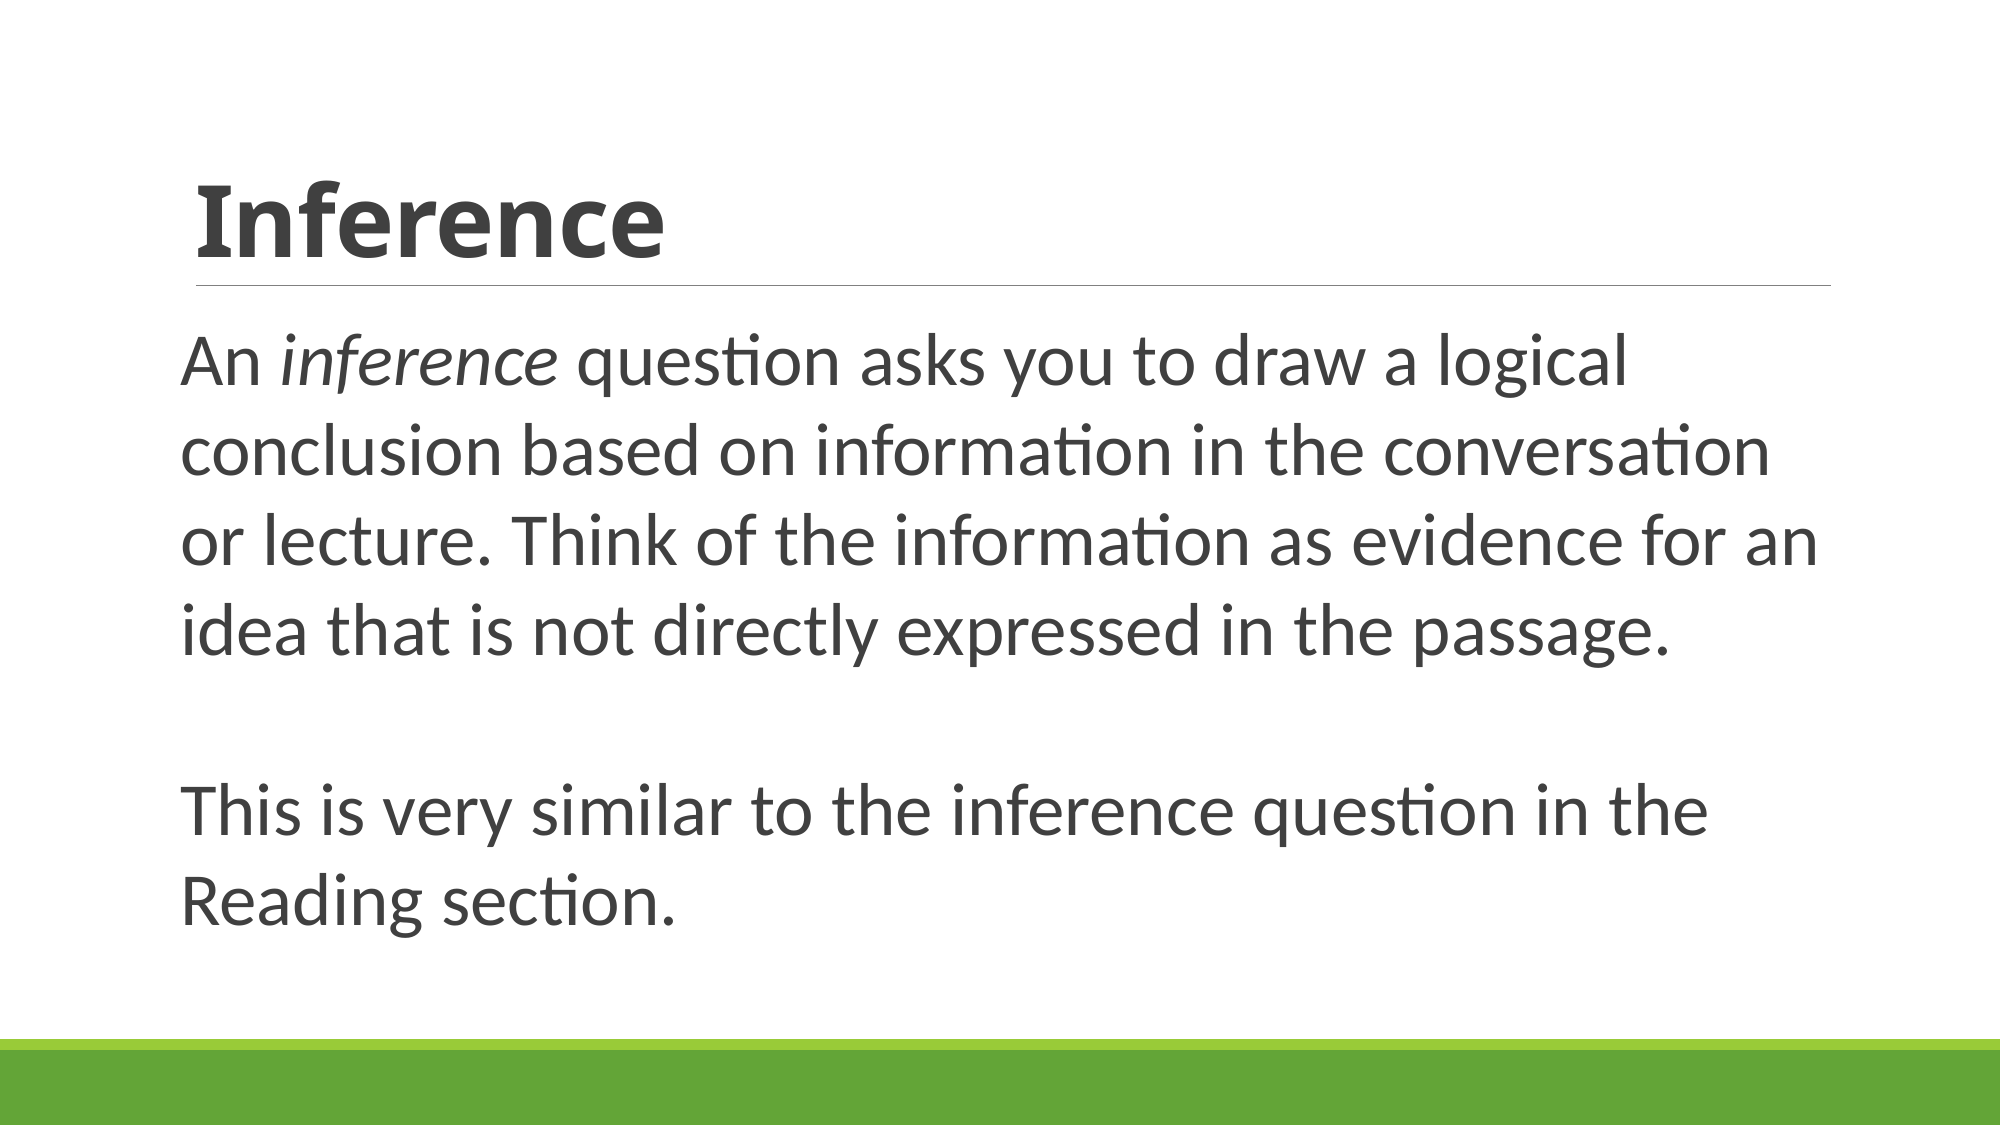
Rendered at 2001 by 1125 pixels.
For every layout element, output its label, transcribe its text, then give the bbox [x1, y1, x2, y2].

list An inference question asks you to draw a logical conclusion based on information in the conversation or lecture. Think of the information as evidence for an idea that is not directly expressed in the passage. This is very similar to the inference question in the Reading section. [180, 302, 1830, 963]
title Inference [180, 47, 1830, 285]
